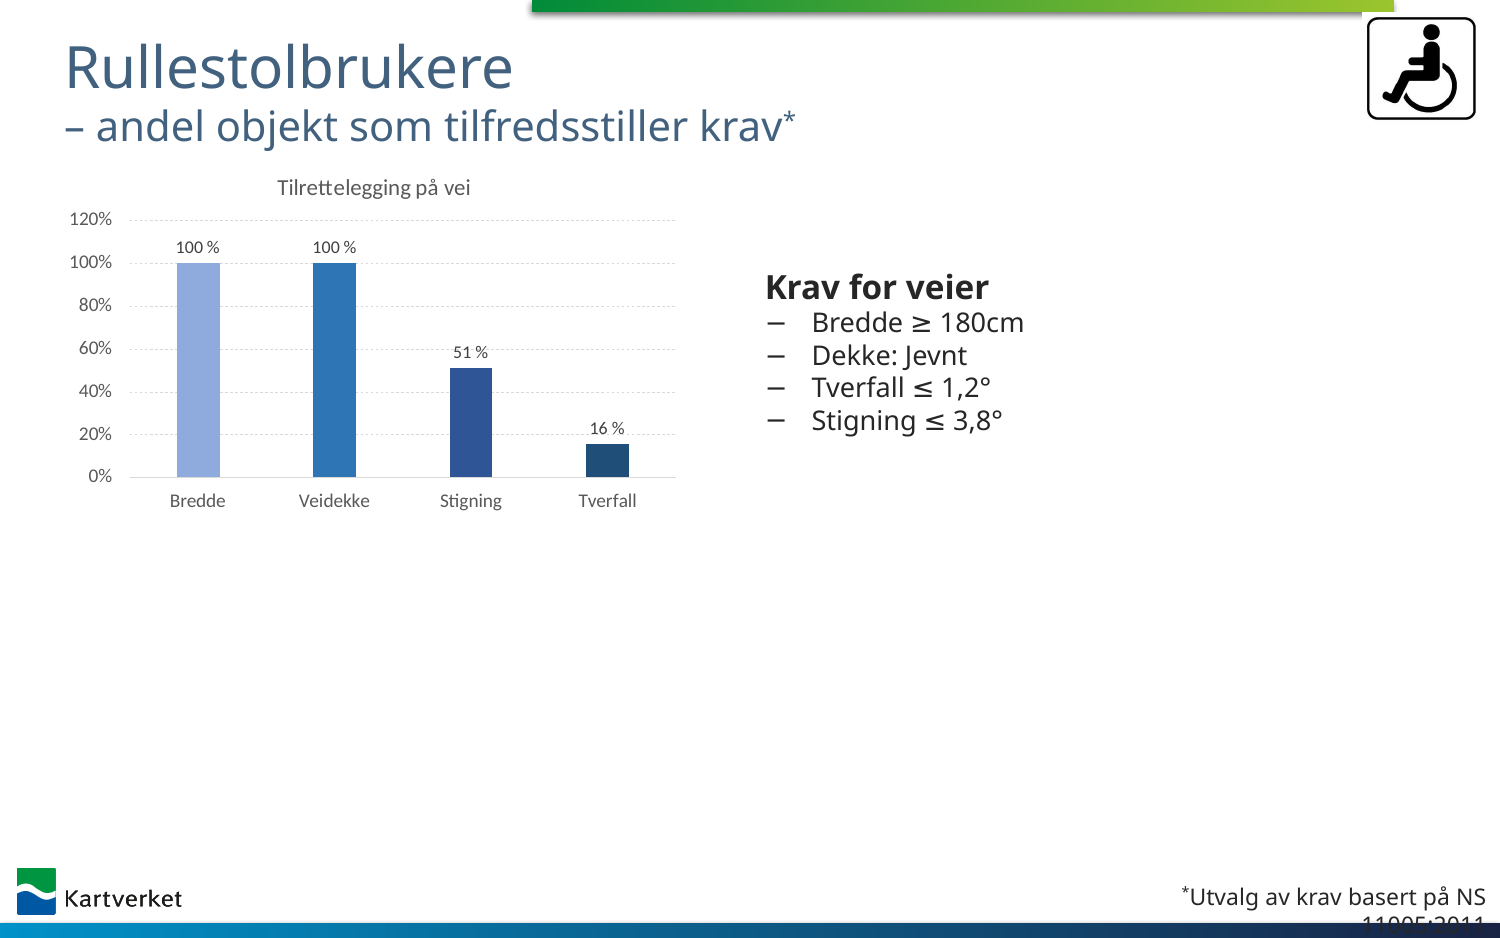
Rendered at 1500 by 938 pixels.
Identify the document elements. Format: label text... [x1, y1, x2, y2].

text_box Krav for veier Bredde ≥ 180cm Dekke: Jevnt Tverfall ≤ 1,2° Stigning ≤ 3,8° [750, 258, 1234, 444]
picture [62, 166, 687, 519]
text_box Rullestolbrukere – andel objekt som tilfredsstiller krav* [49, 25, 1431, 158]
picture [1362, 12, 1481, 126]
text_box *Utvalg av krav basert på NS 11005:2011 [1068, 873, 1500, 938]
